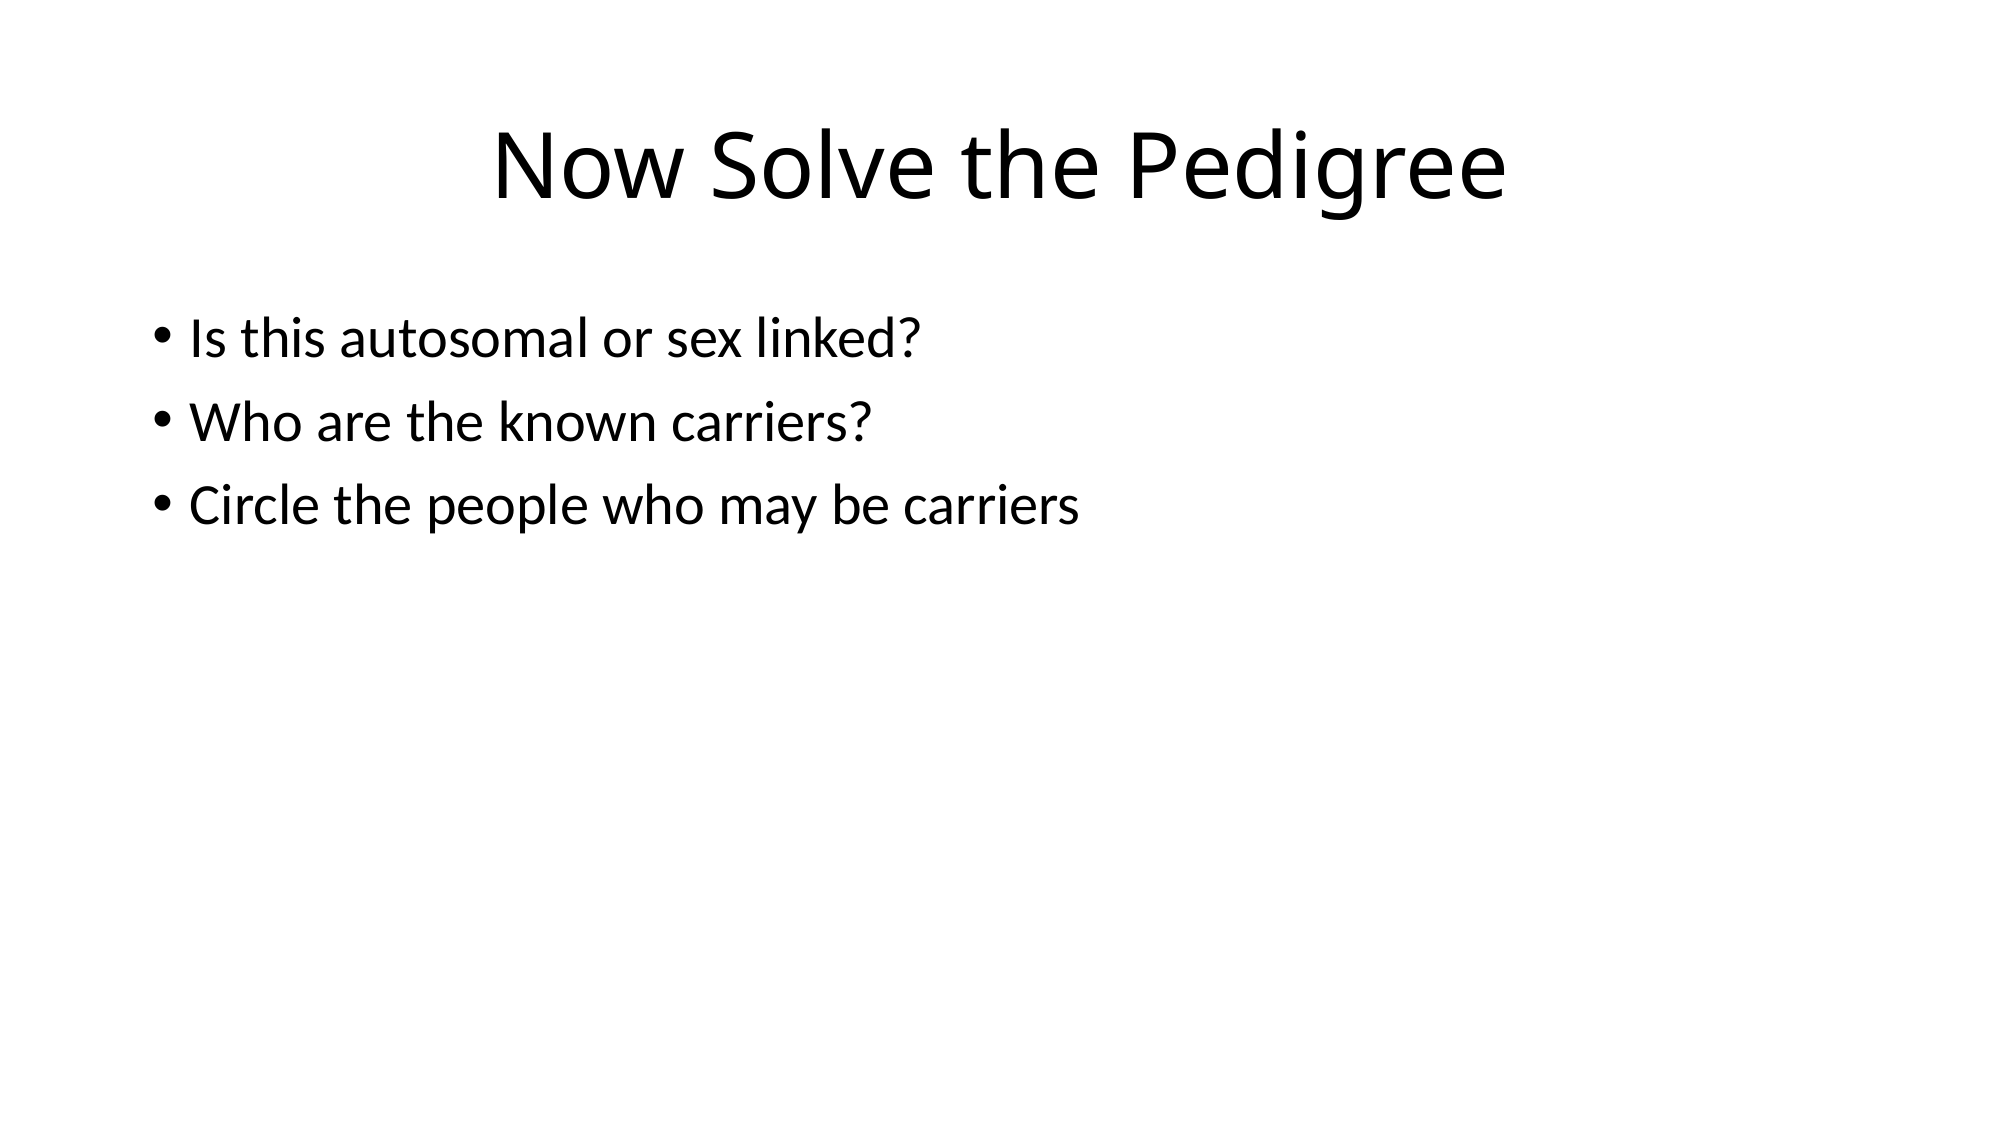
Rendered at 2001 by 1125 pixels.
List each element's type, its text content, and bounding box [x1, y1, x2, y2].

title Now Solve the Pedigree [137, 59, 1863, 278]
list Is this autosomal or sex linked? Who are the known carriers? Circle the people who may be carriers [137, 299, 1863, 1014]
